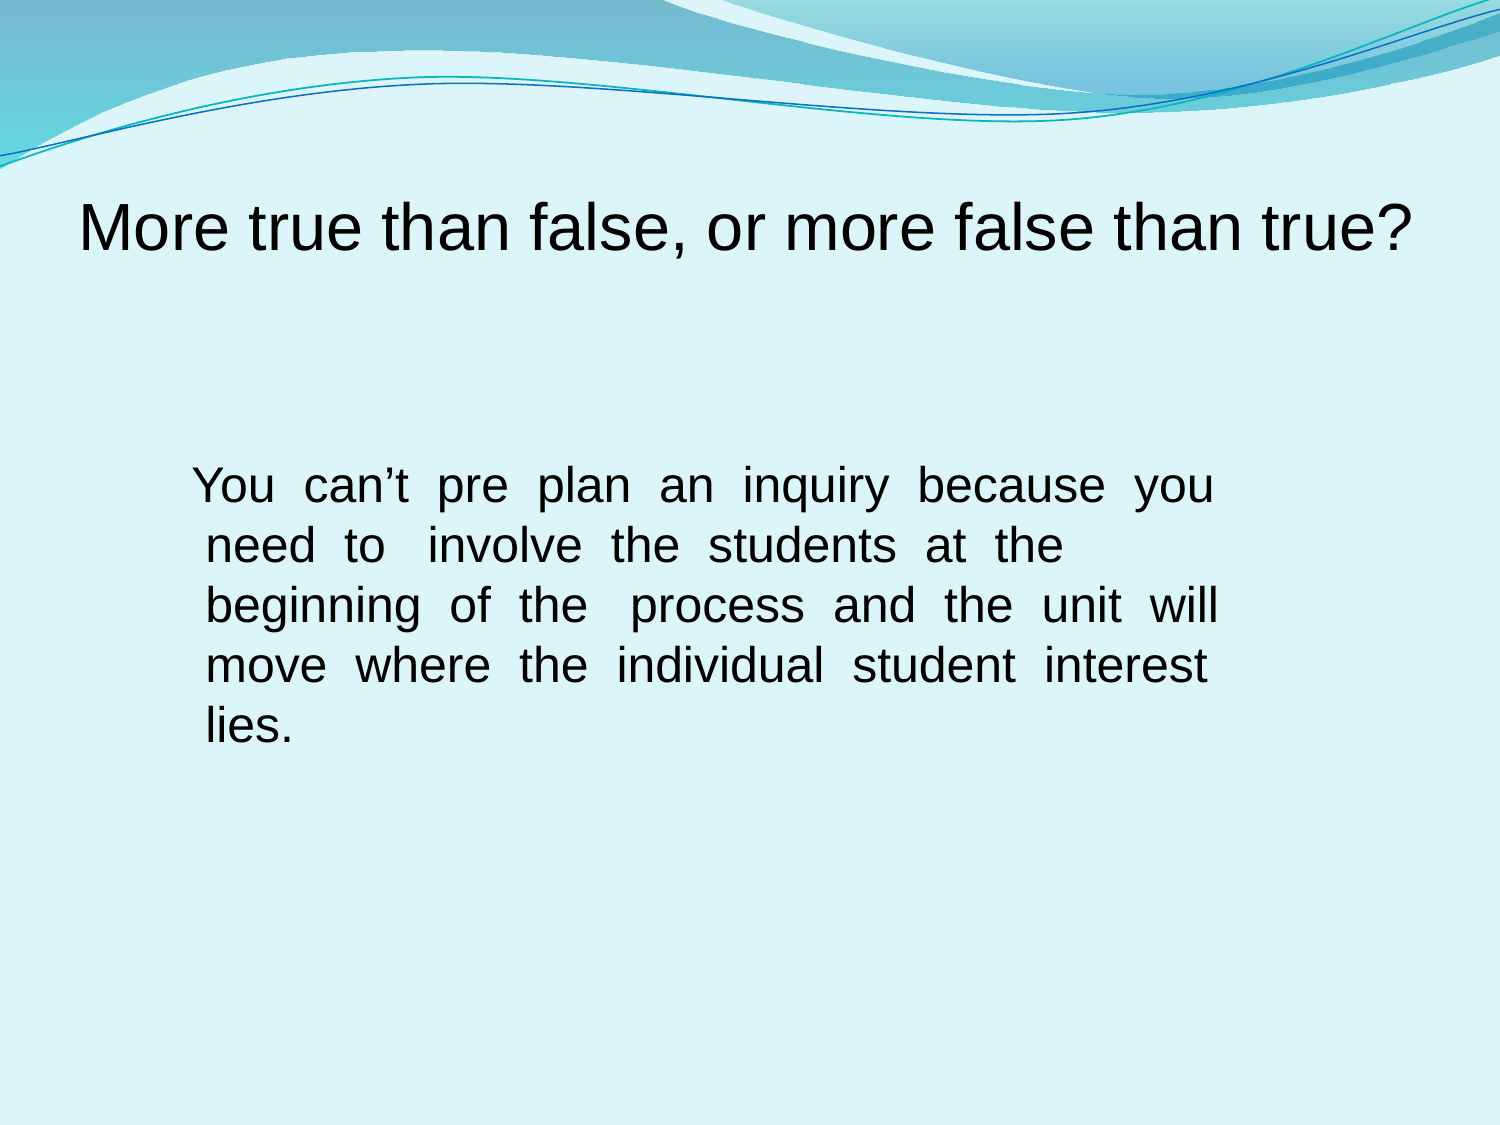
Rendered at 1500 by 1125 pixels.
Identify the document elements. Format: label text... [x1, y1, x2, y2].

text_box You can’t pre plan an inquiry because you need to involve the students at the beginning of the process and the unit will move where the individual student interest lies. [176, 445, 1291, 760]
text_box More true than false, or more false than true? [63, 176, 1430, 272]
